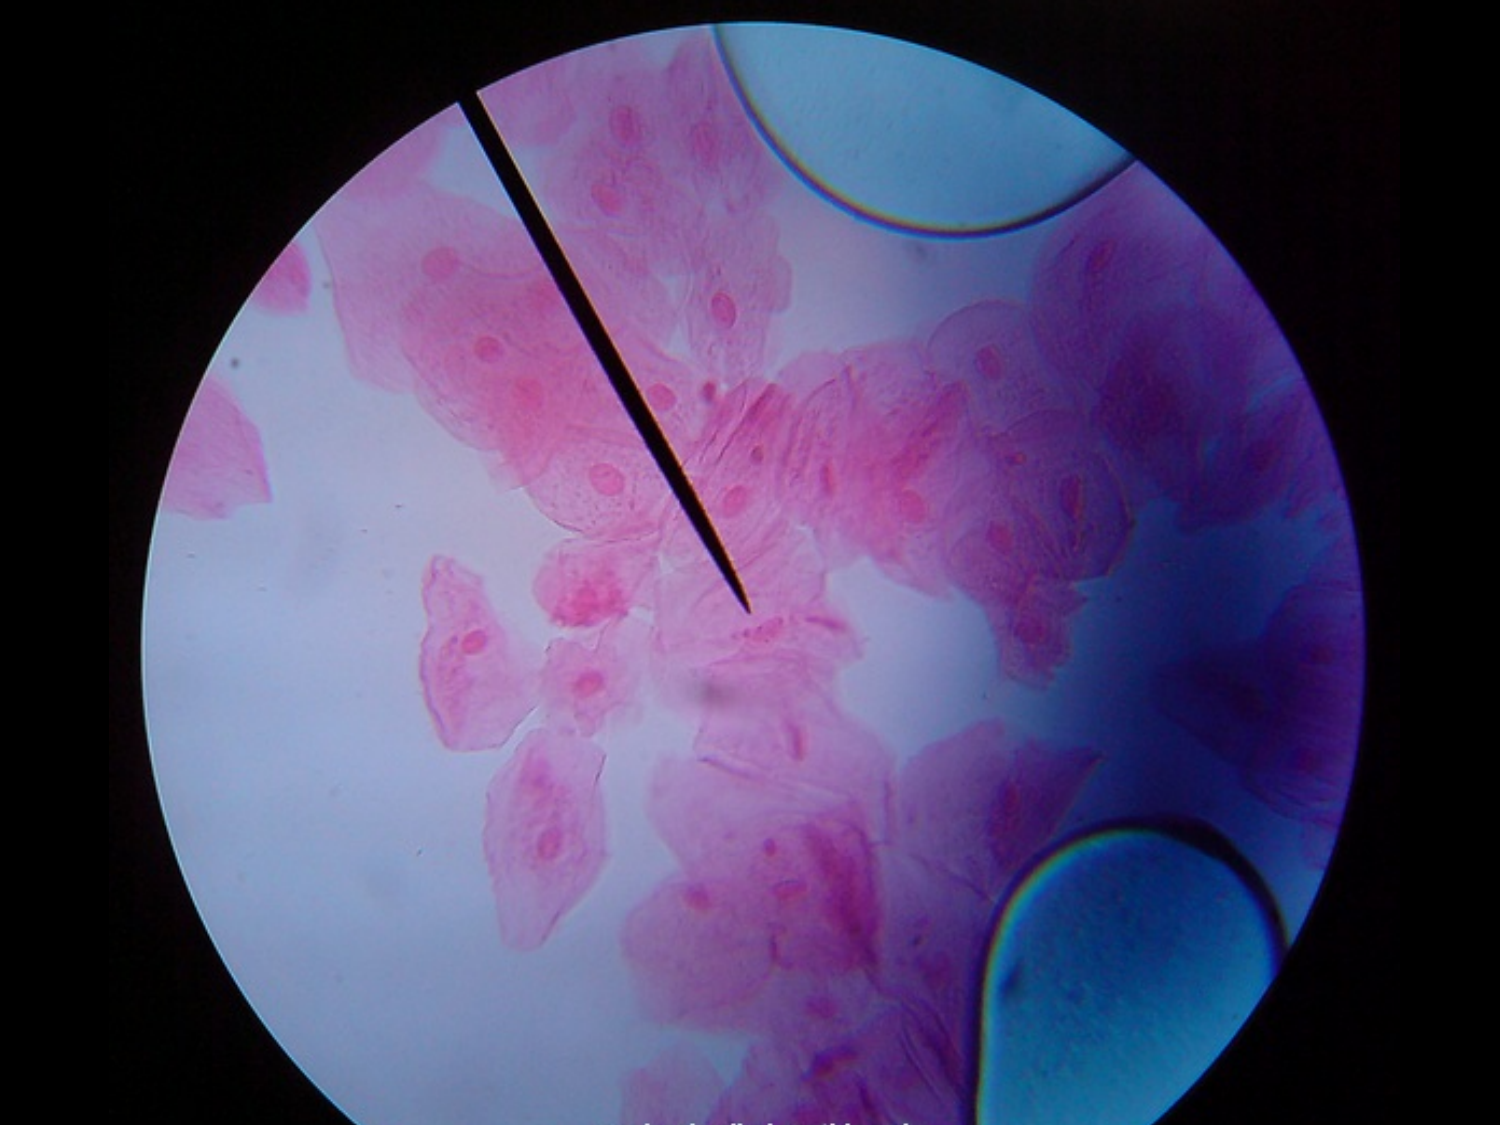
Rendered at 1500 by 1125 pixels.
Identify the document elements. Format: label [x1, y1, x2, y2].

picture [109, 0, 1400, 1125]
